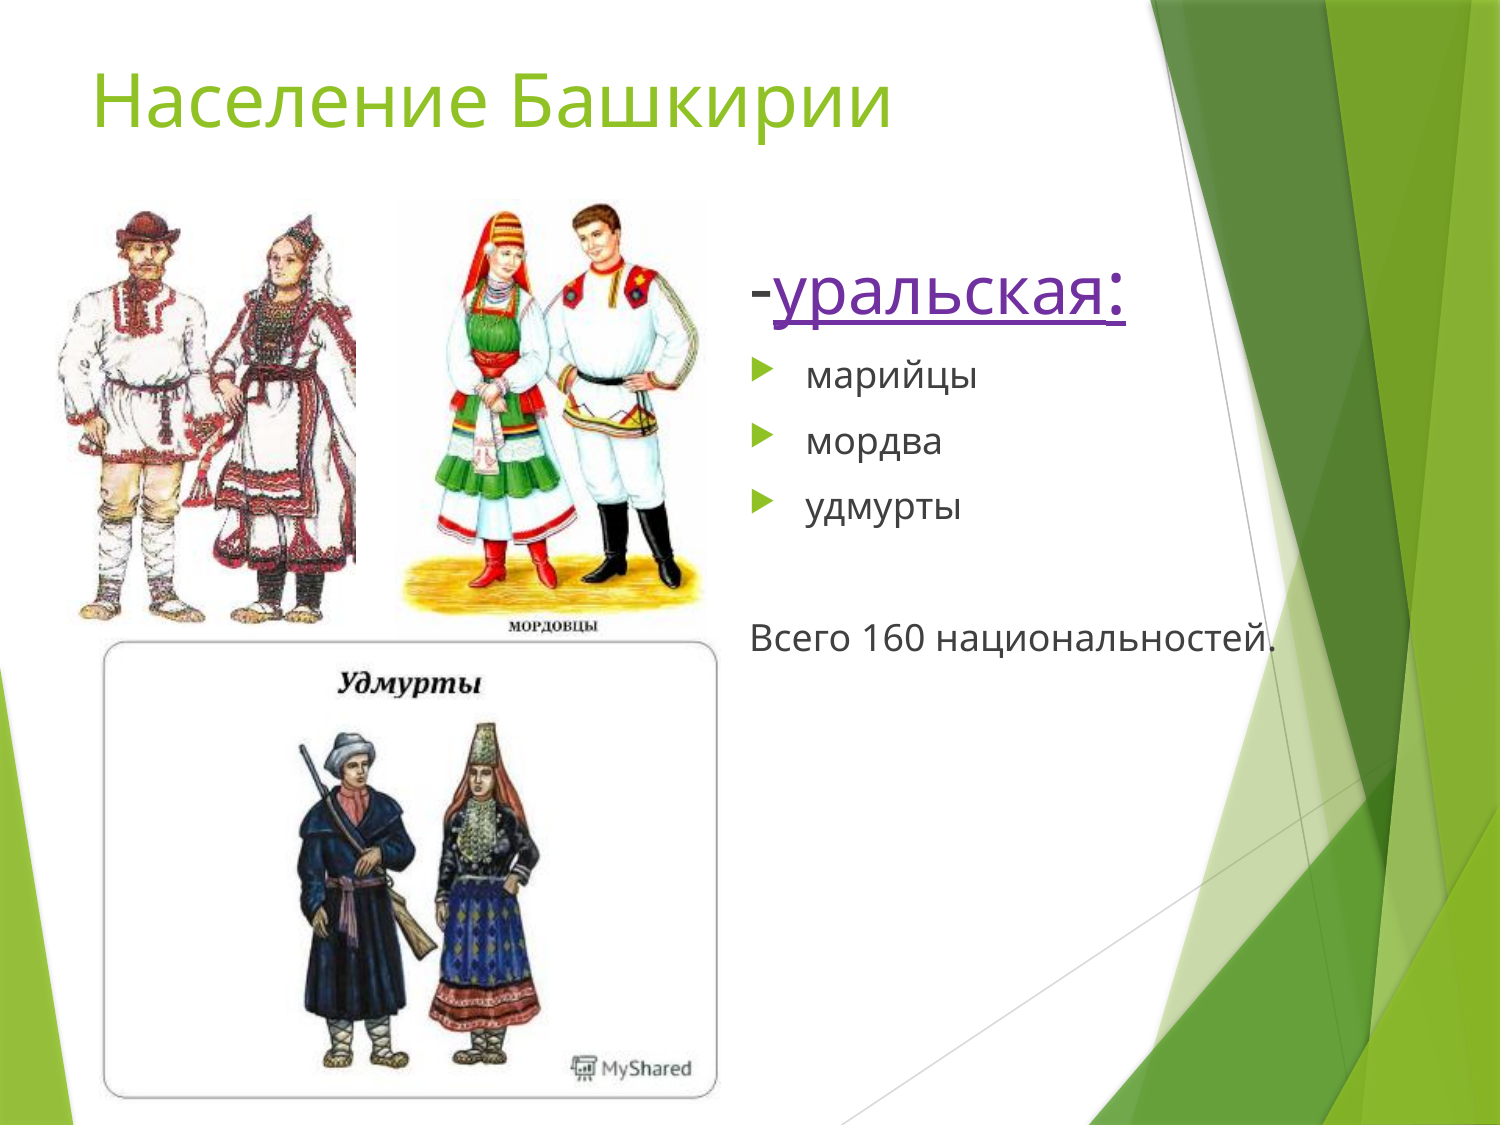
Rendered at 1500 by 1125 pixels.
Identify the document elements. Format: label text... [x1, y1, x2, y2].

title Население Башкирии [75, 45, 1425, 233]
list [42, 199, 356, 639]
picture [99, 199, 721, 1104]
list -уральская: марийцы мордва удмурты Всего 160 национальностей. [734, 232, 1425, 835]
